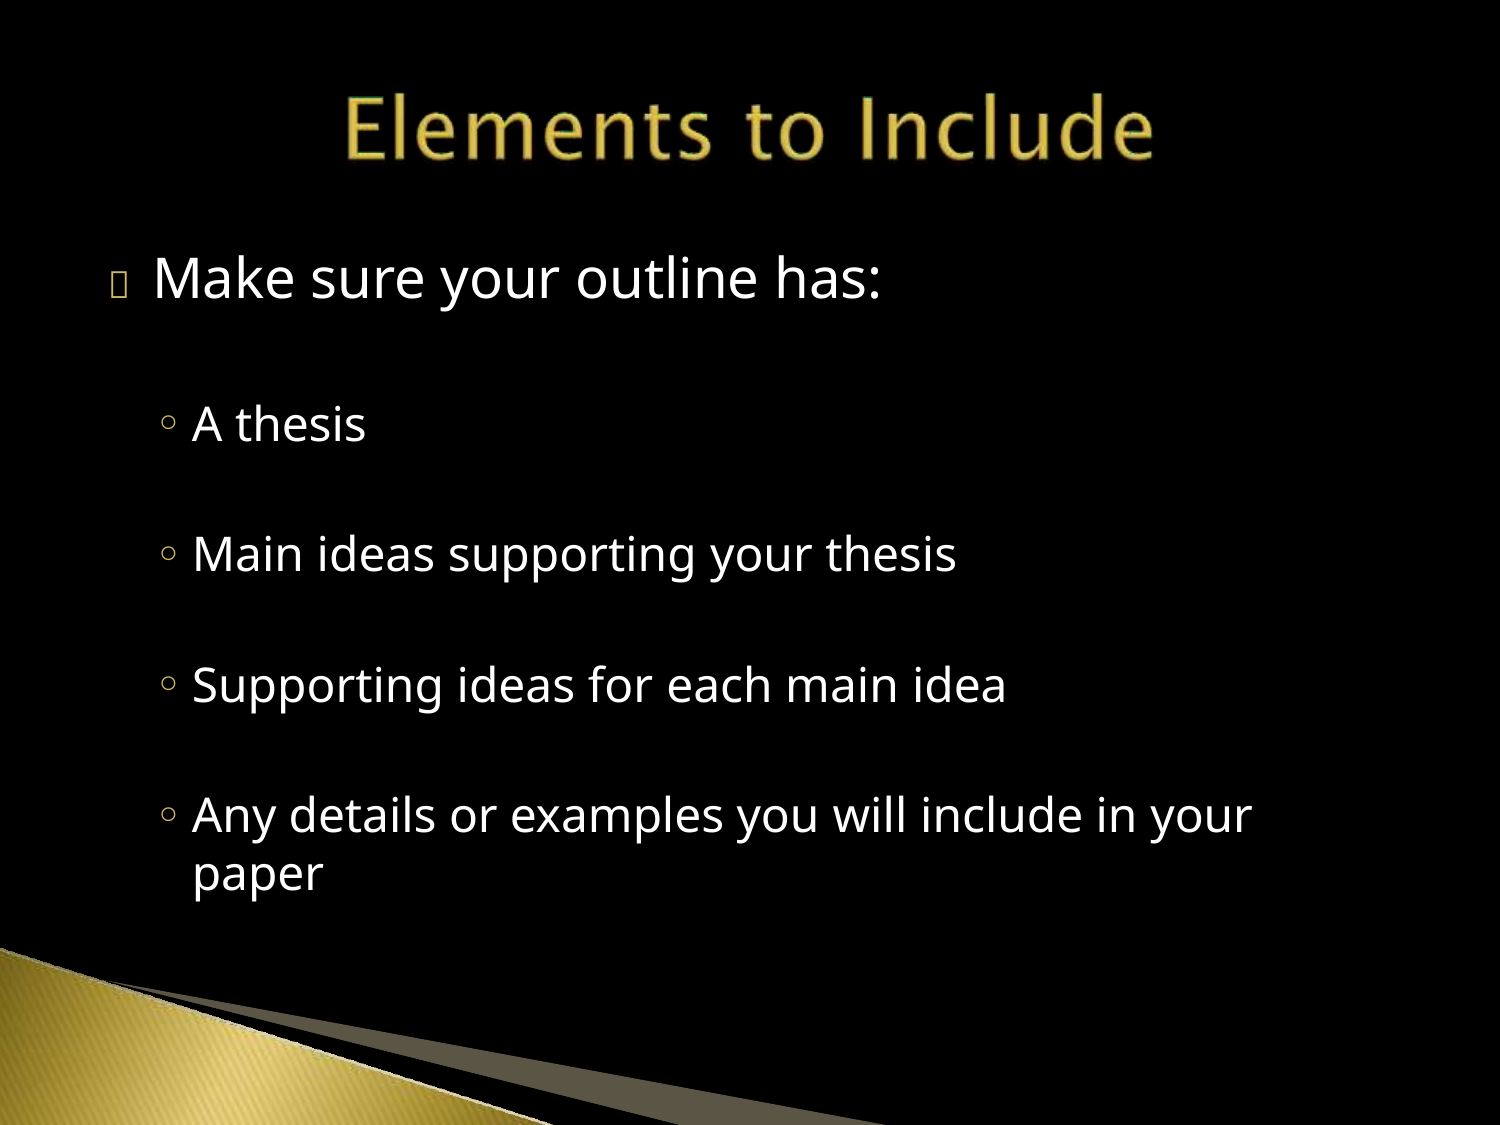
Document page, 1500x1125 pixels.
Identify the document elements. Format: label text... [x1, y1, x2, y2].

title  Make sure your outline has: [105, 240, 908, 431]
text_box A thesis Main ideas supporting your thesis Supporting ideas for each main idea Any details or examples you will include in your paper [152, 391, 1306, 900]
picture [0, 948, 558, 1125]
text_box [282, 56, 1216, 200]
